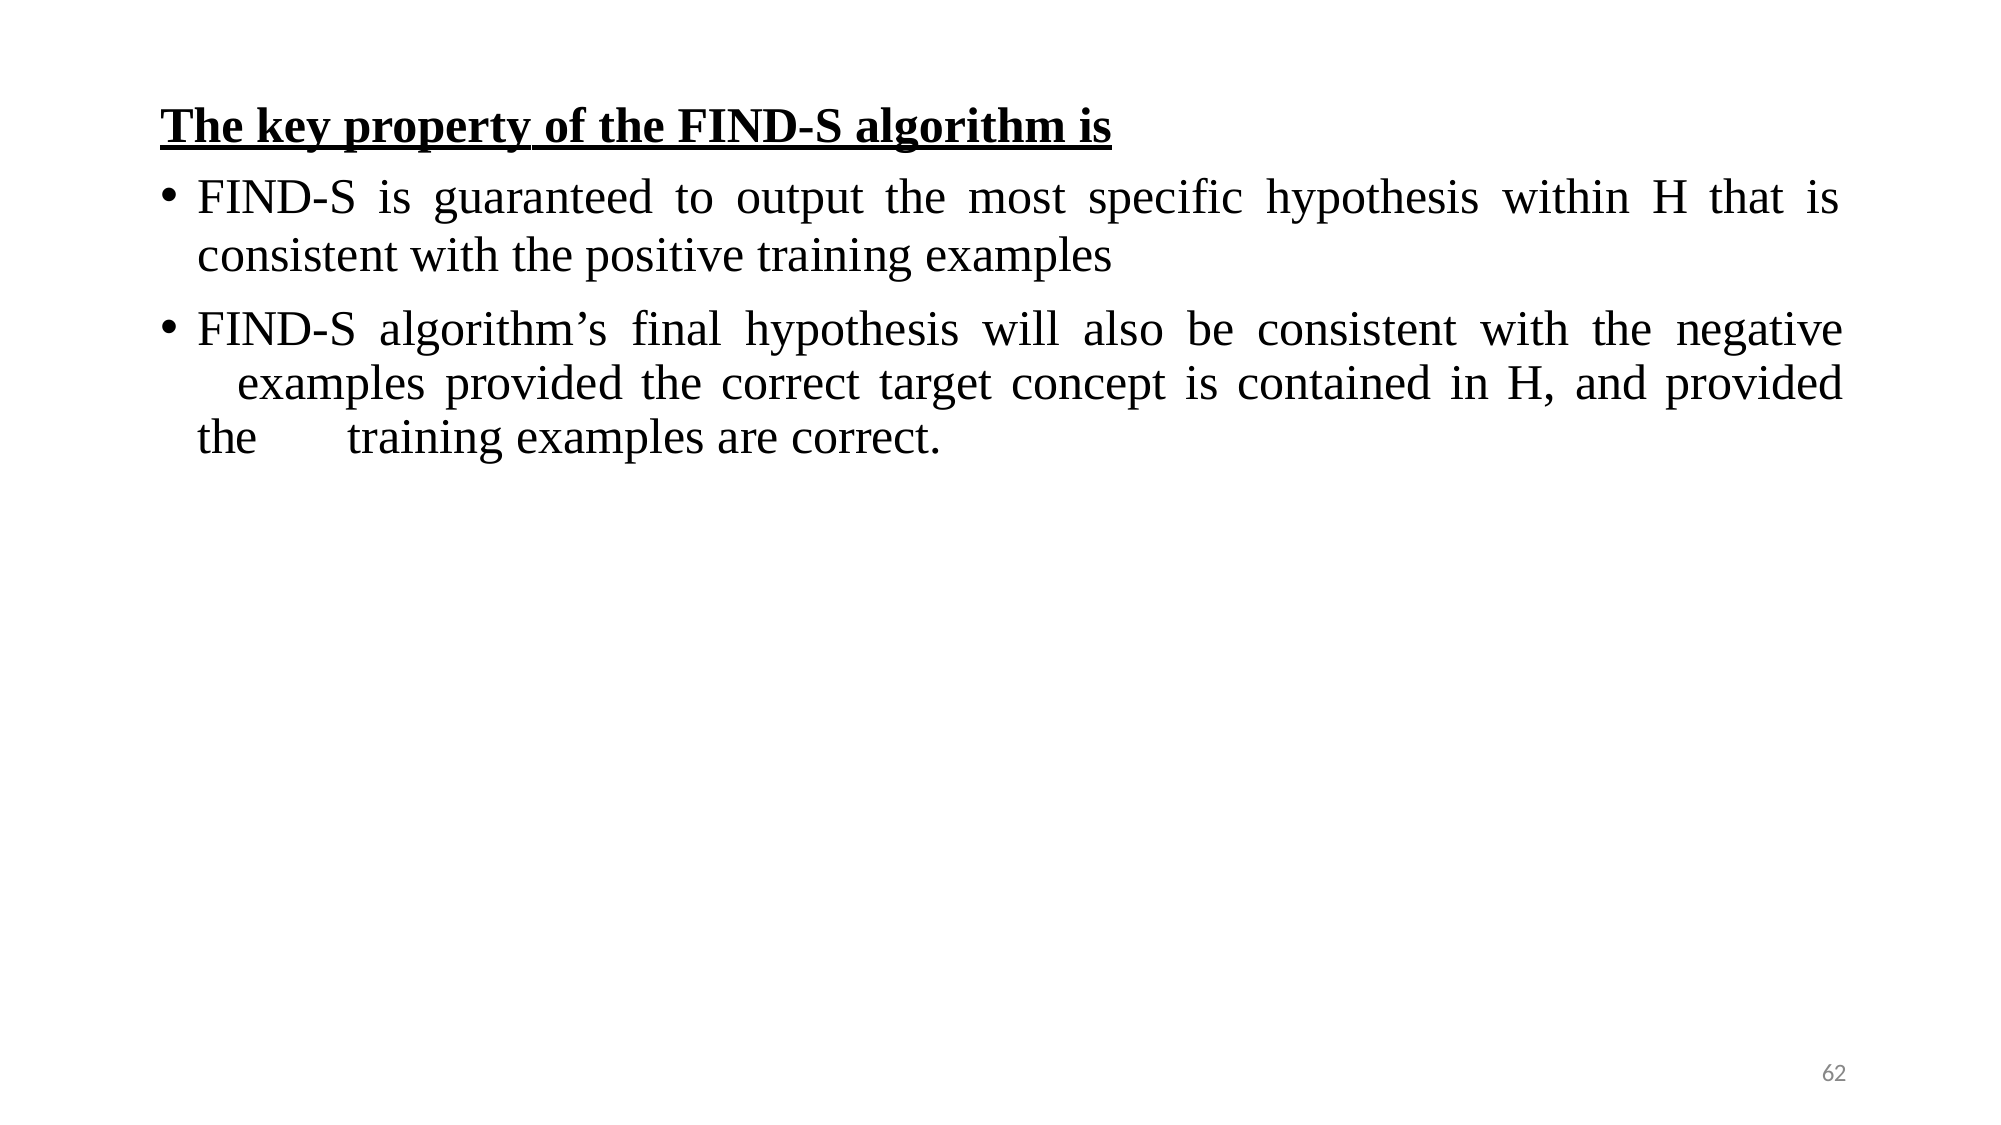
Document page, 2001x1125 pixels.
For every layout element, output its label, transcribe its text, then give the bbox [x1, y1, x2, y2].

slide_number 62 [1815, 1060, 1856, 1125]
text_box The key property of the FIND-S algorithm is FIND-S is guaranteed to output the most specific hypothesis within H that is consistent with the positive training examples FIND-S algorithm’s final hypothesis will also be consistent with the negative examples provided the correct target concept is contained in H, and provided the training examples are correct. [158, 75, 1845, 464]
